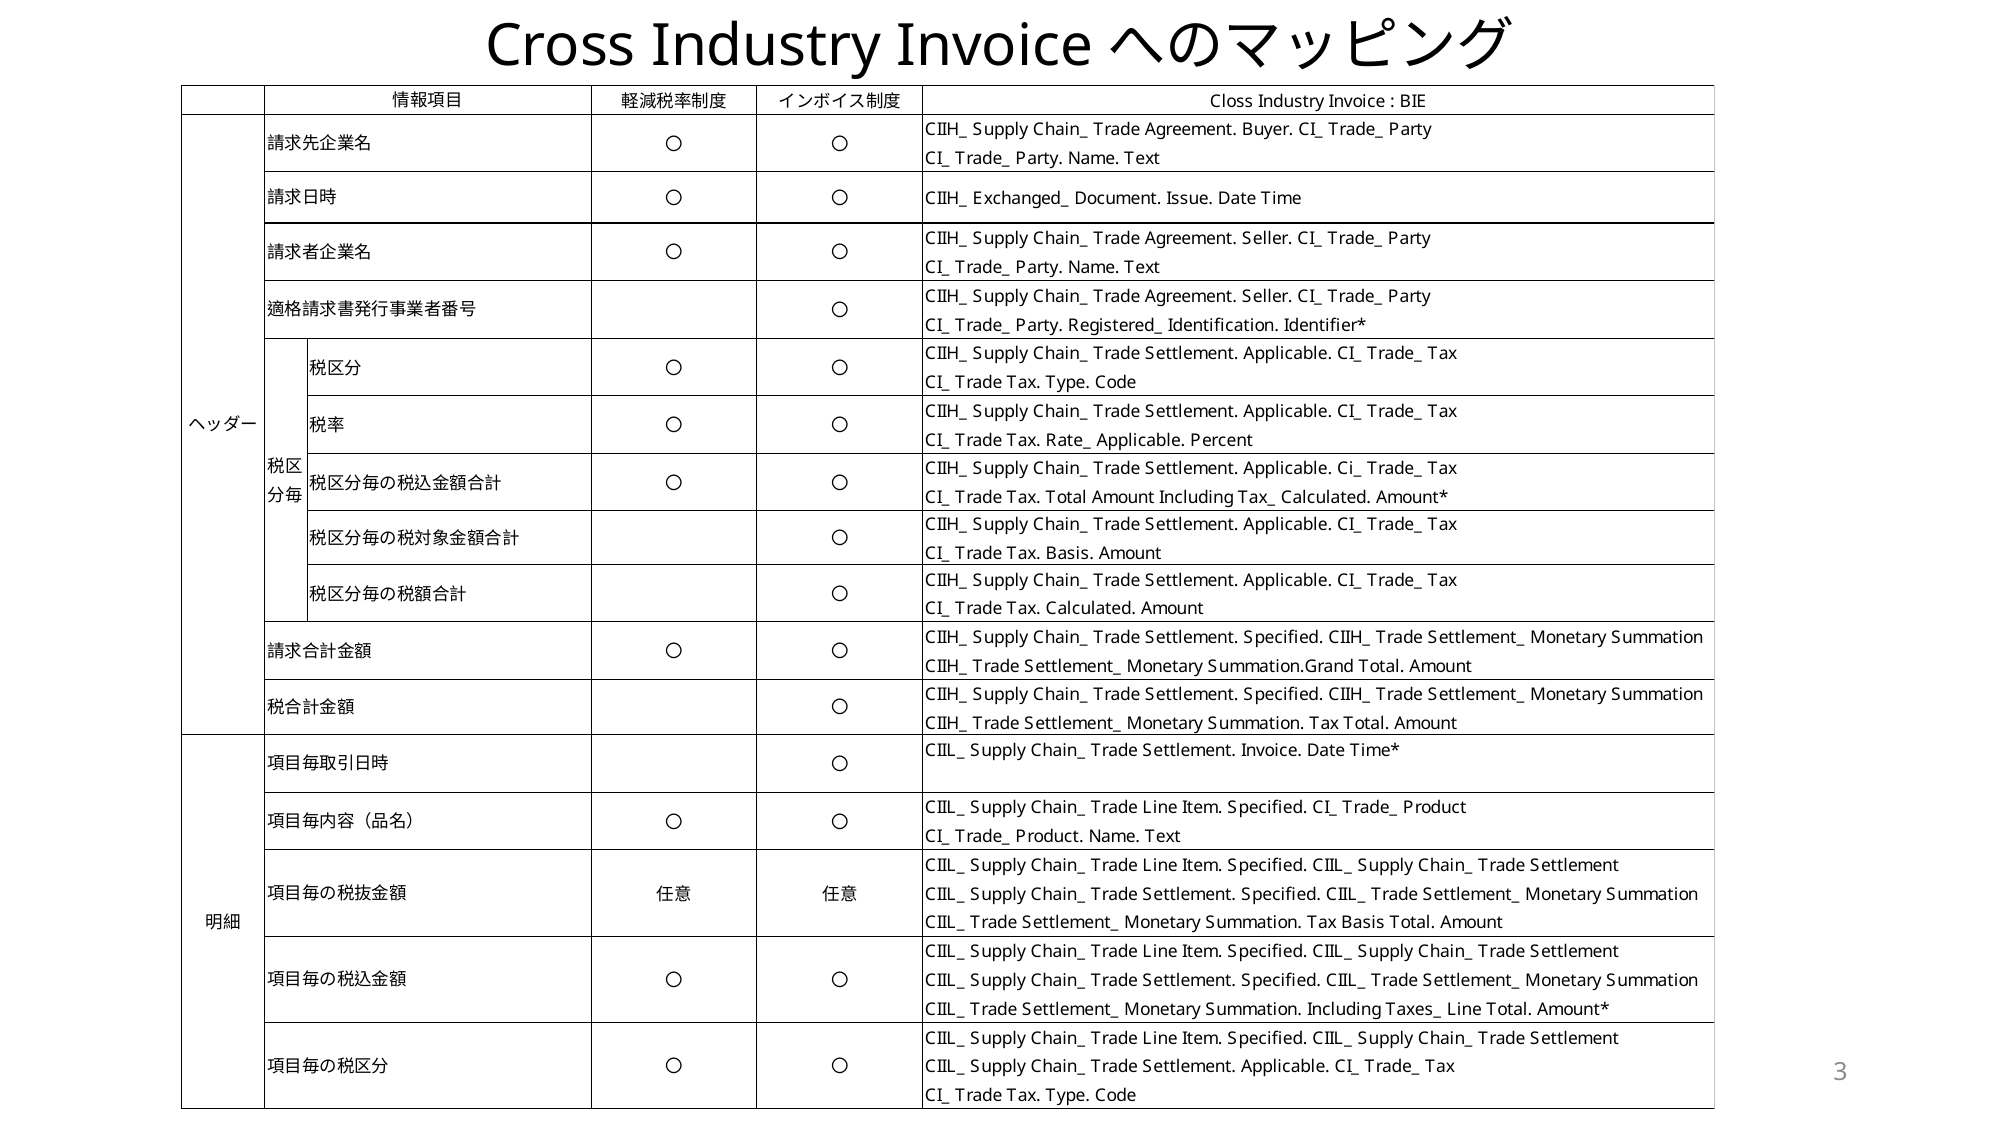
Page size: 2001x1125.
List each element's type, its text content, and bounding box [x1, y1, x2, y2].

text_box Cross Industry Invoiceへのマッピング [325, 0, 1675, 84]
picture [181, 84, 1715, 1110]
slide_number 3 [1715, 1042, 1863, 1103]
